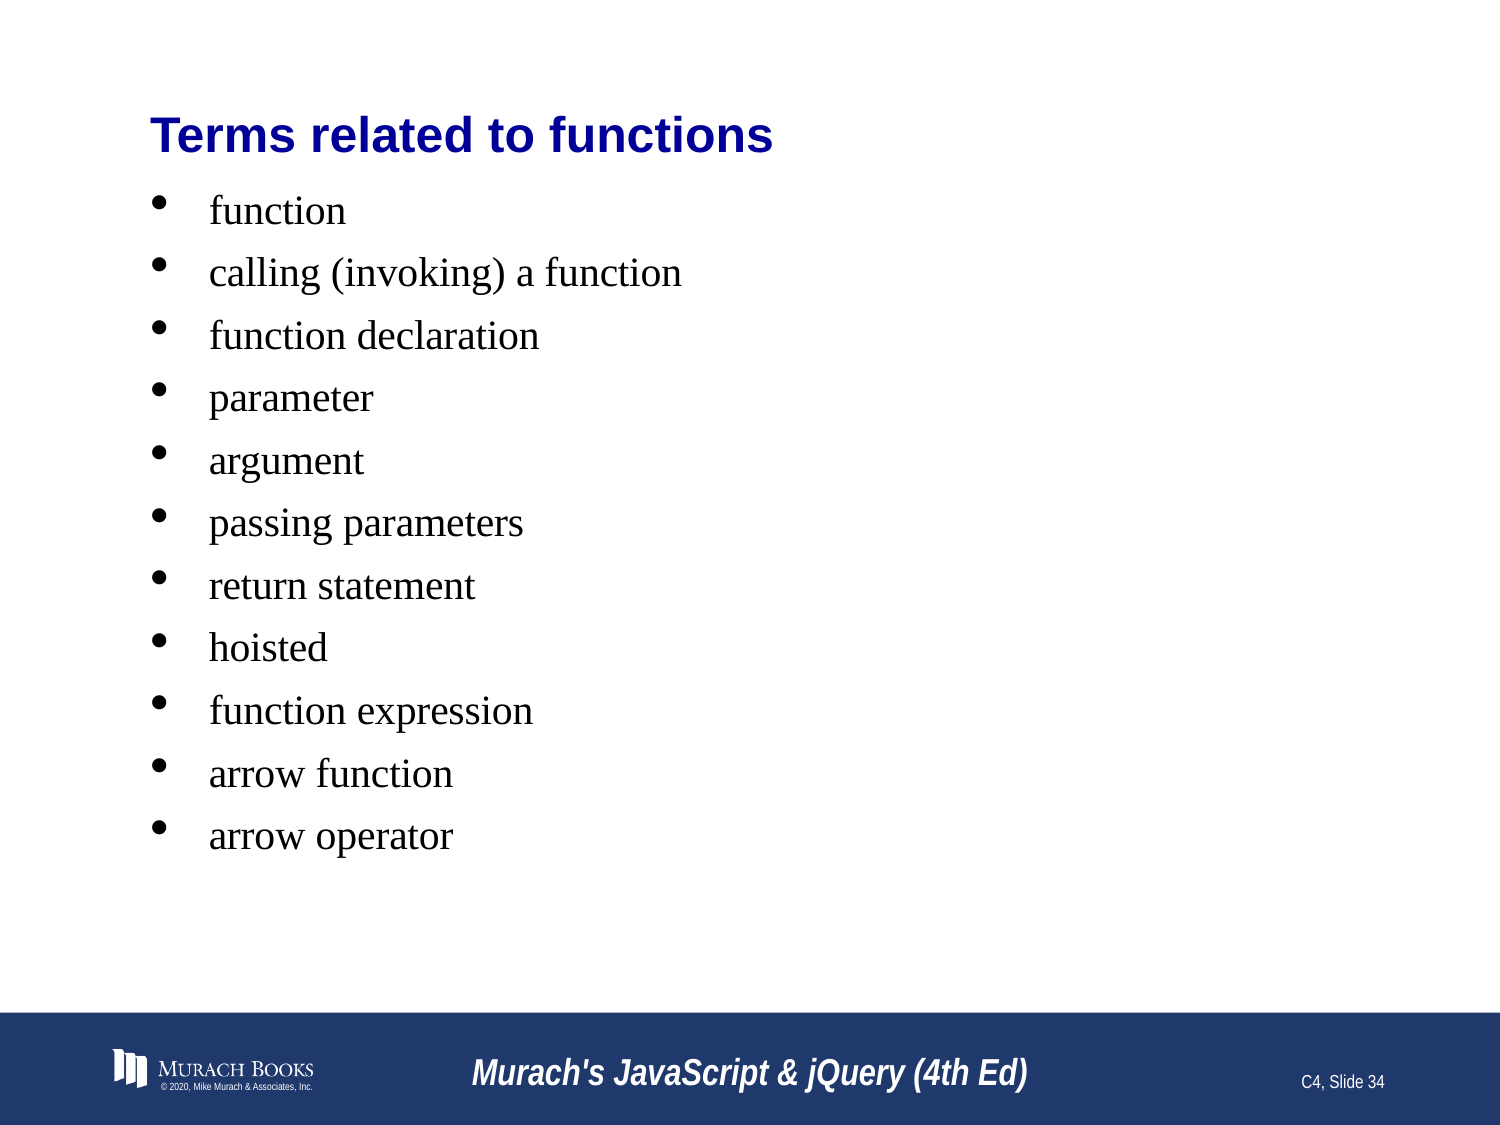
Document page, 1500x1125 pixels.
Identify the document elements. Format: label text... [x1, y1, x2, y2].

footer © 2020, Mike Murach & Associates, Inc. [12, 1025, 463, 1100]
slide_number C4, Slide 34 [1087, 1025, 1400, 1100]
title Terms related to functions [150, 102, 1350, 164]
list function calling (invoking) a function function declaration parameter argument passing parameters return statement hoisted function expression arrow function arrow operator [137, 174, 1350, 975]
slide_number Murach's JavaScript & jQuery (4th Ed) [463, 1025, 1050, 1100]
